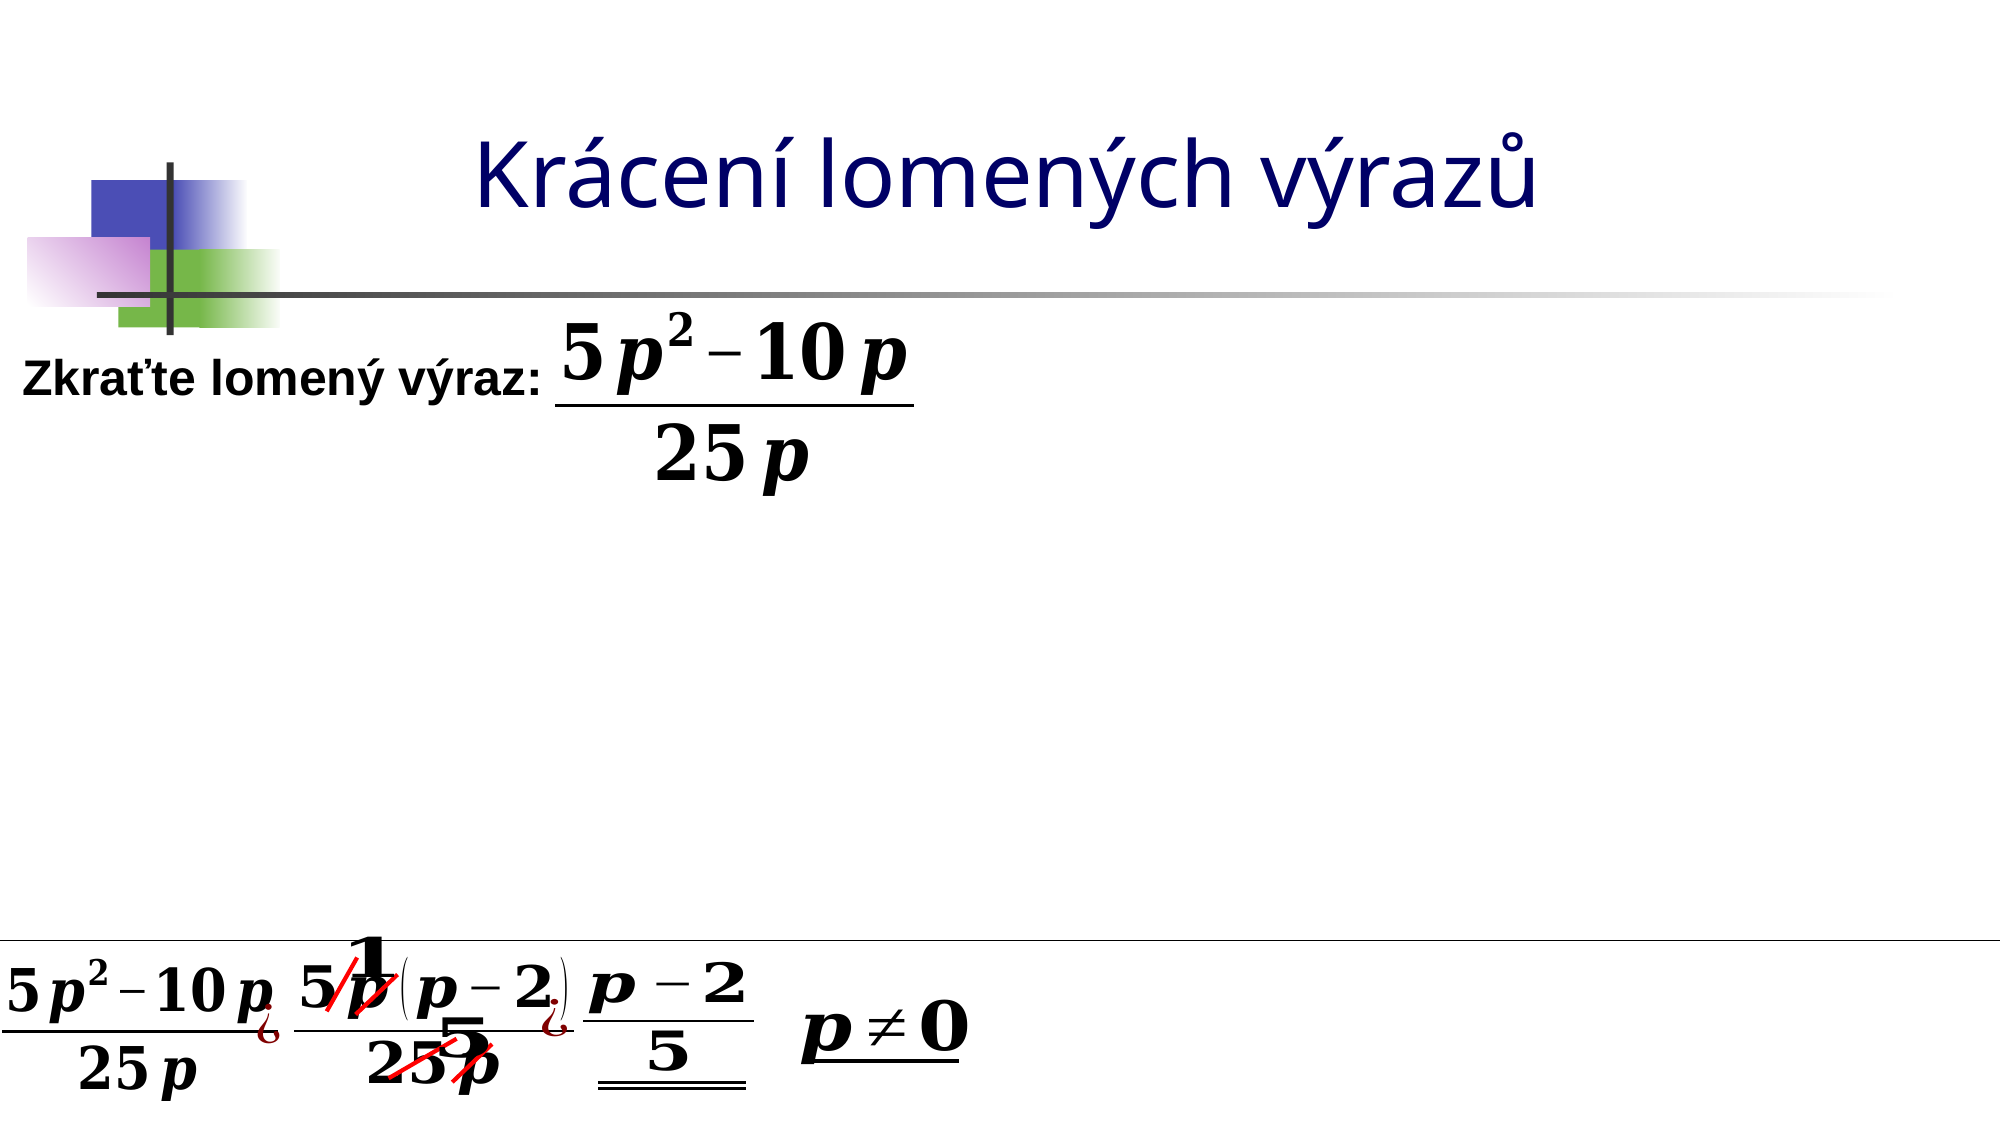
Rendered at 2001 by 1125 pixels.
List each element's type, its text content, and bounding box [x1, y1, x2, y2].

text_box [361, 974, 398, 1015]
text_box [388, 1038, 457, 1079]
title Krácení lomených výrazů [416, 113, 1599, 228]
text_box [459, 1043, 493, 1083]
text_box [326, 957, 358, 1012]
text_box Zkraťte lomený výraz: [7, 338, 599, 413]
